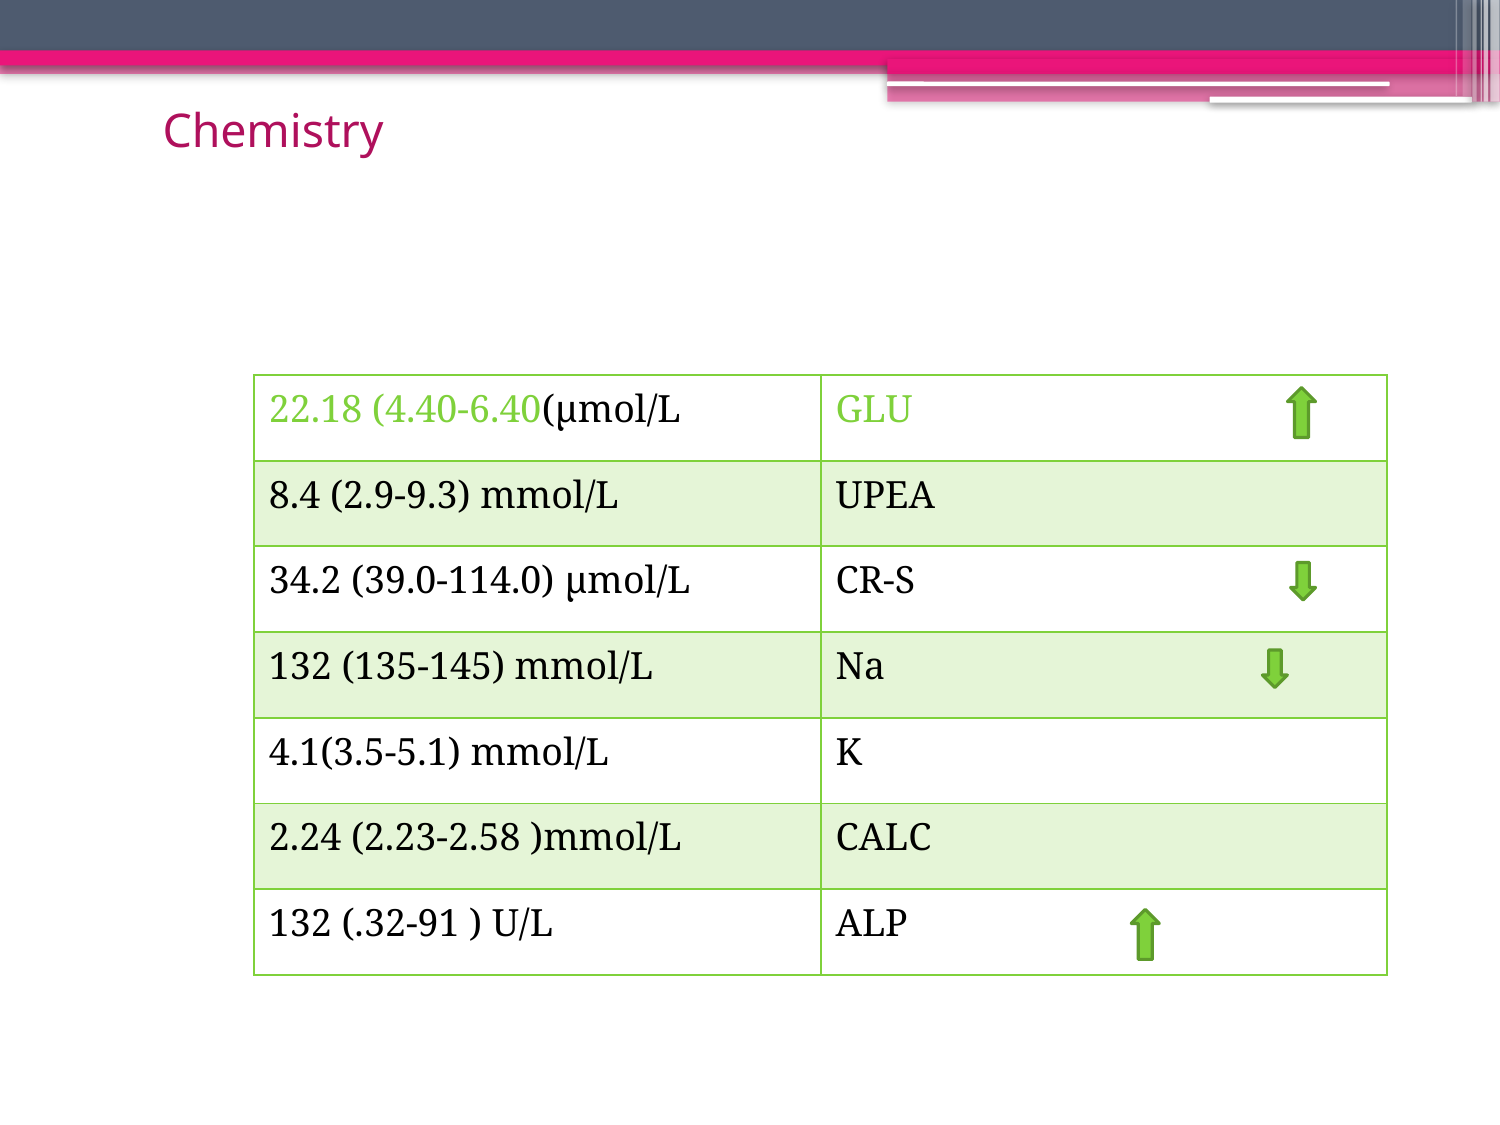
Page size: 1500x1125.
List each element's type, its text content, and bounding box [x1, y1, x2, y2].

table_header 22.18 (4.40-6.40(µmol/L [255, 376, 820, 460]
table_cell 2.24 (2.23-2.58 )mmol/L [255, 804, 820, 888]
table_cell 8.4 (2.9-9.3) mmol/L [255, 462, 820, 545]
table_header GLU [822, 376, 1386, 460]
text_box [1129, 908, 1161, 961]
table_cell 4.1(3.5-5.1) mmol/L [255, 719, 820, 803]
text_box [1289, 560, 1318, 602]
text_box [1260, 648, 1289, 689]
table_cell ALP [822, 890, 1386, 974]
table_cell CR-S [822, 547, 1386, 631]
text_box Chemistry [0, 90, 955, 197]
text_box [1286, 386, 1318, 440]
table_cell 34.2 (39.0-114.0) µmol/L [255, 547, 820, 631]
table_cell 132 (.32-91 ) U/L [255, 890, 820, 974]
table_cell CALC [822, 804, 1386, 888]
table_cell Na [822, 633, 1386, 717]
table_cell UPEA [822, 462, 1386, 545]
table_cell 132 (135-145) mmol/L [255, 633, 820, 717]
table_cell K [822, 719, 1386, 803]
